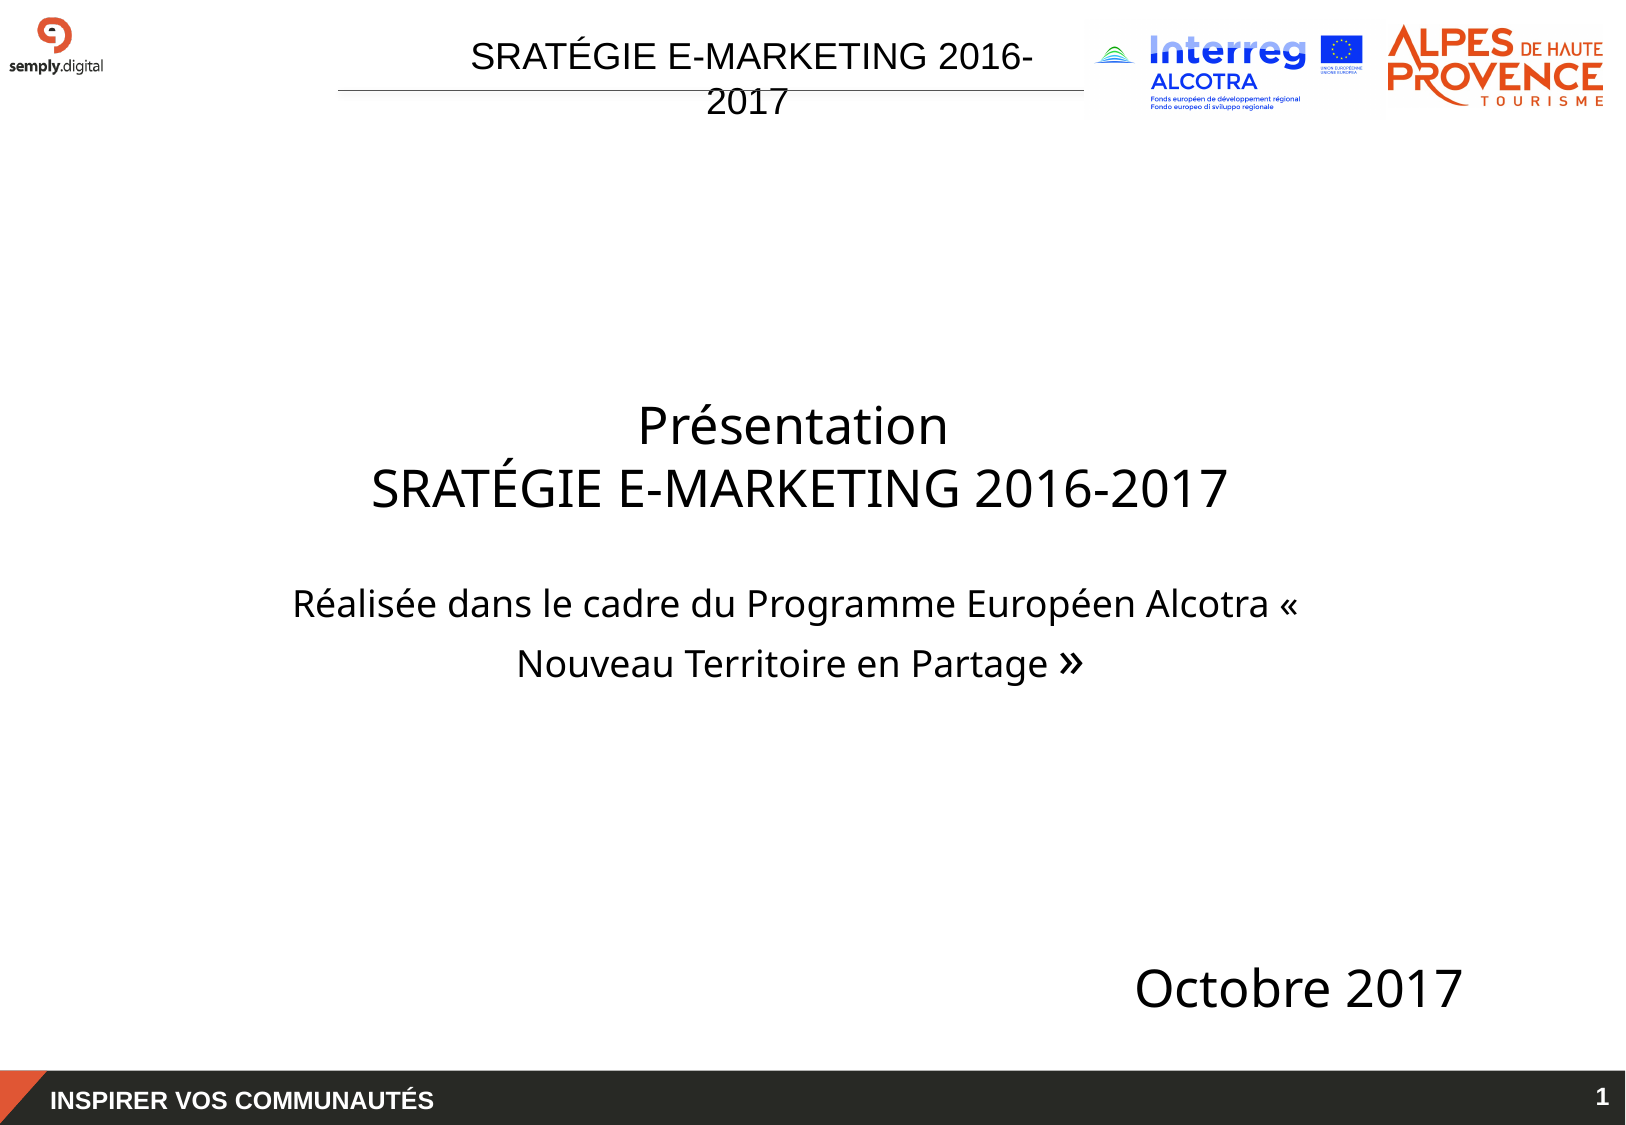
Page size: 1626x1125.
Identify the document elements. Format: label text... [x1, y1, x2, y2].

picture [1083, 18, 1386, 121]
text_box Présentation SRATÉGIE E-MARKETING 2016-2017 Réalisée dans le cadre du Programme Européen Alcotra « Nouveau Territoire en Partage » [233, 385, 1368, 695]
slide_number 1 [1588, 1074, 1617, 1116]
picture [5, 10, 108, 81]
picture [1388, 24, 1603, 108]
text_box Octobre 2017 [1119, 947, 1526, 1026]
